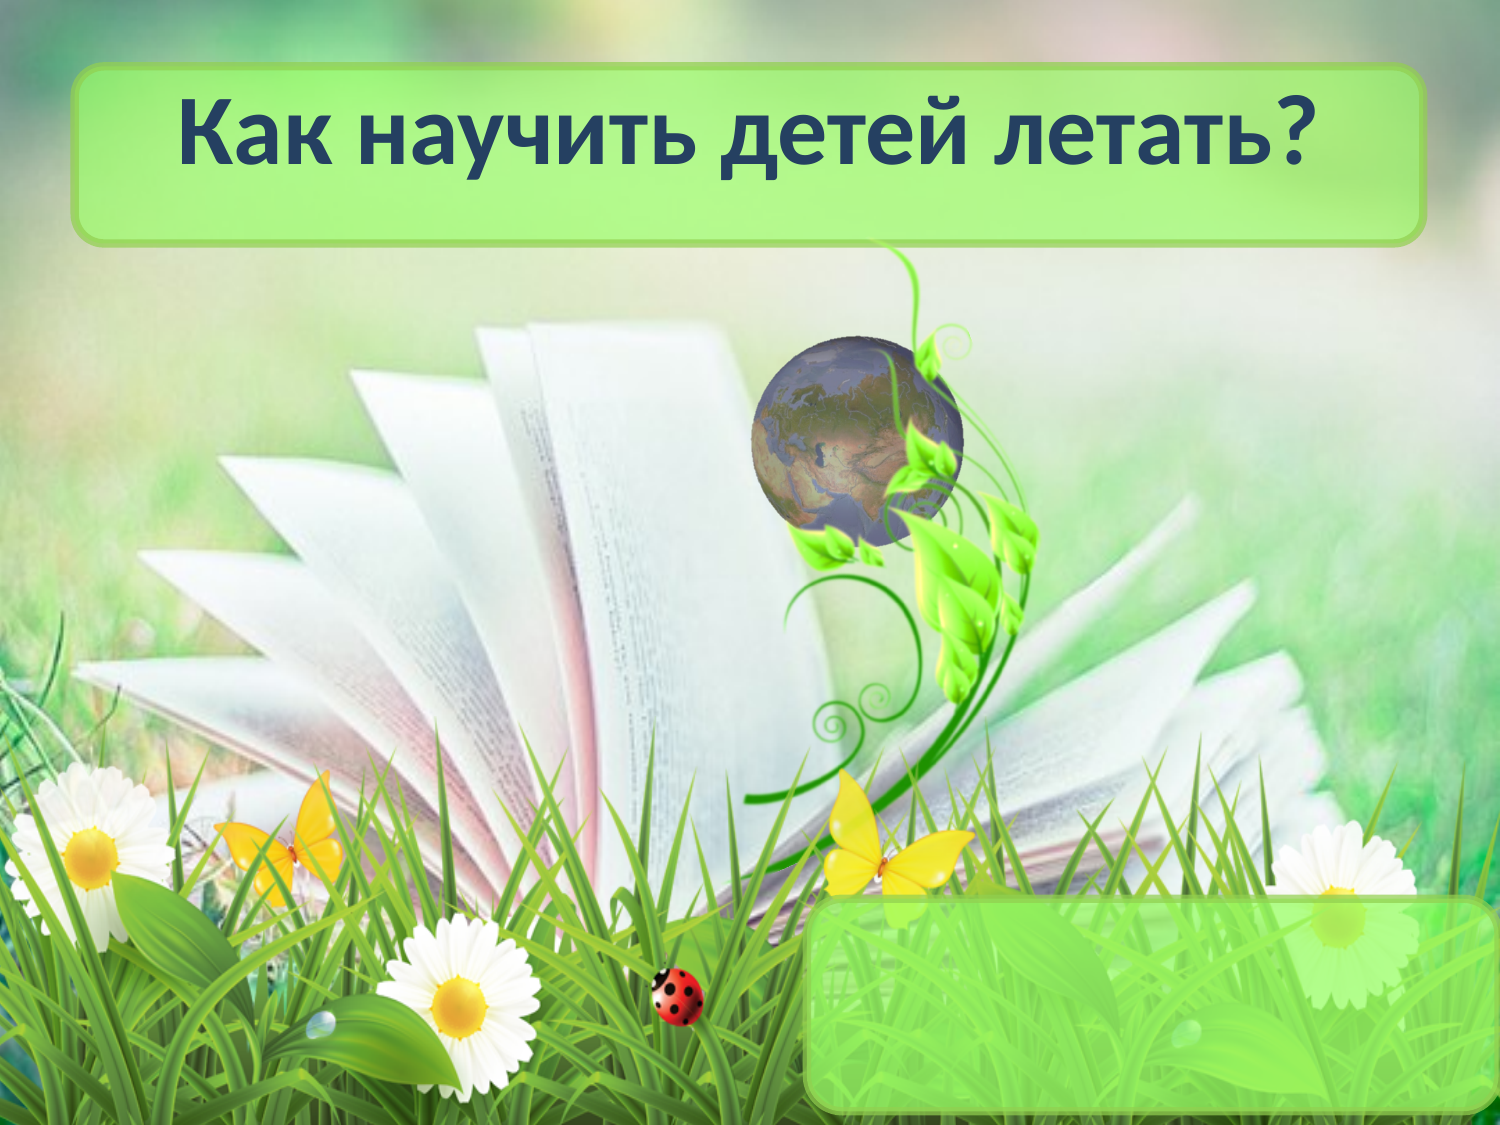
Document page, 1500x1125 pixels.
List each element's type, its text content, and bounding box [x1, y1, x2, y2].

title Как научить детей летать? [74, 66, 1424, 303]
picture [0, 0, 1500, 1125]
